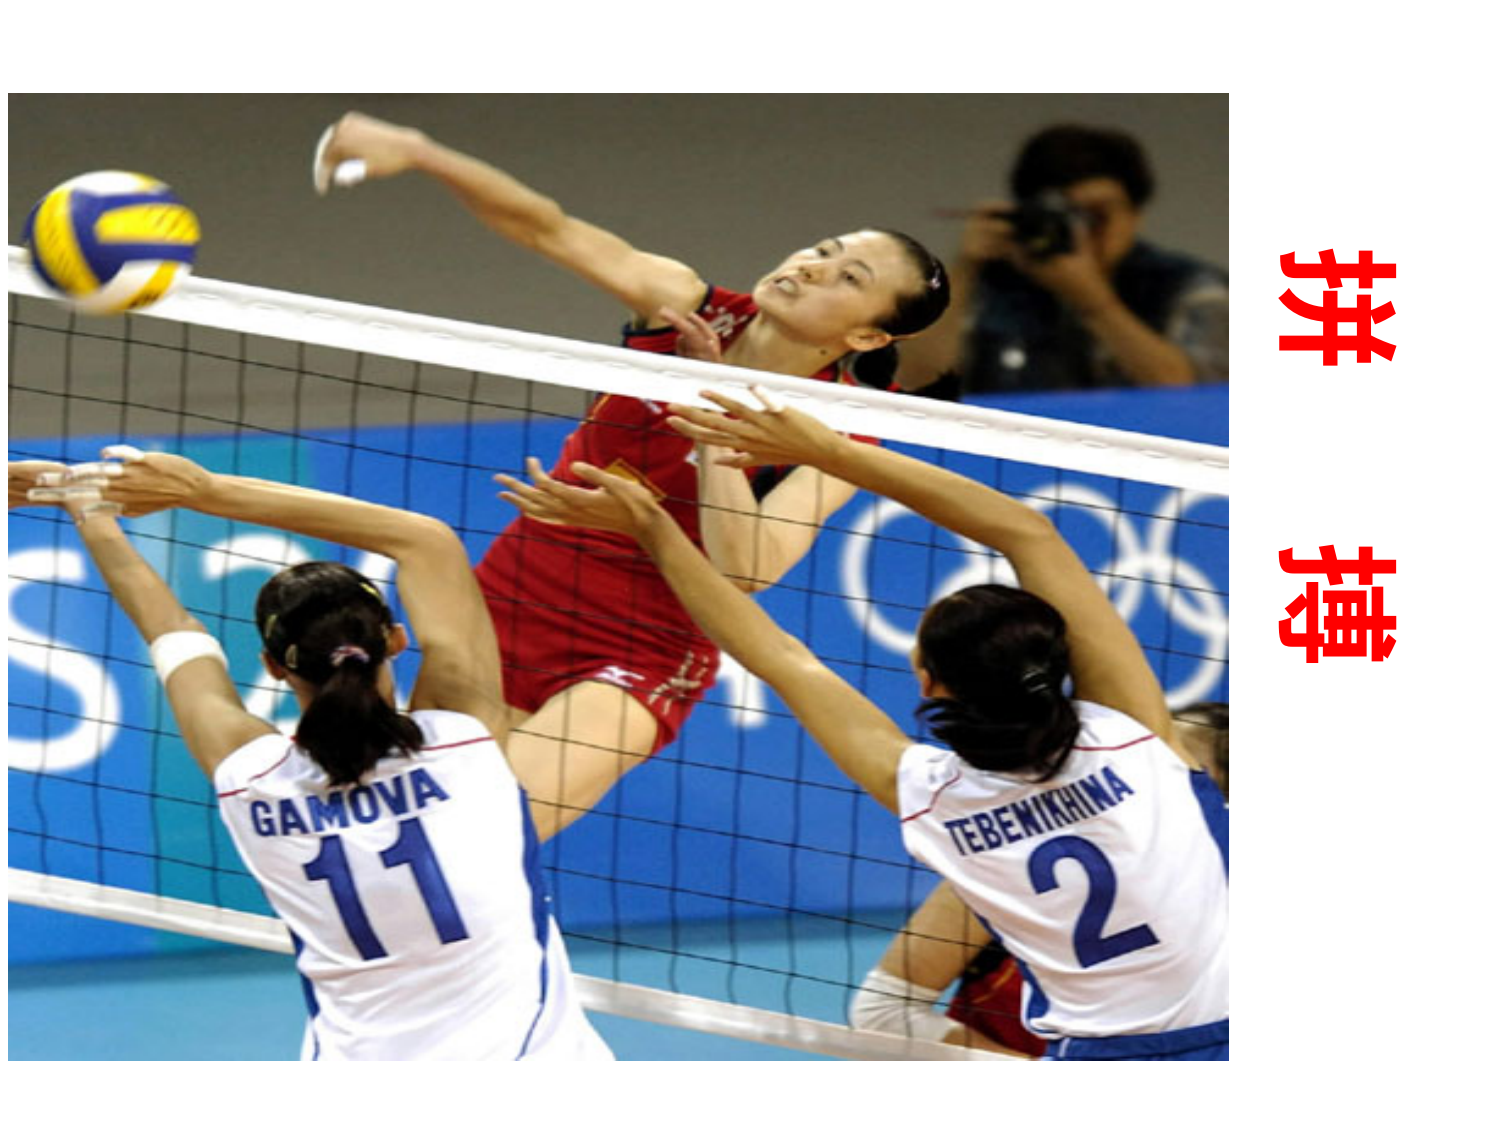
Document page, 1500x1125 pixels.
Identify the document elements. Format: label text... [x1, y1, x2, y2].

picture [8, 93, 1229, 1061]
text_box 拼 搏 [1242, 231, 1424, 811]
